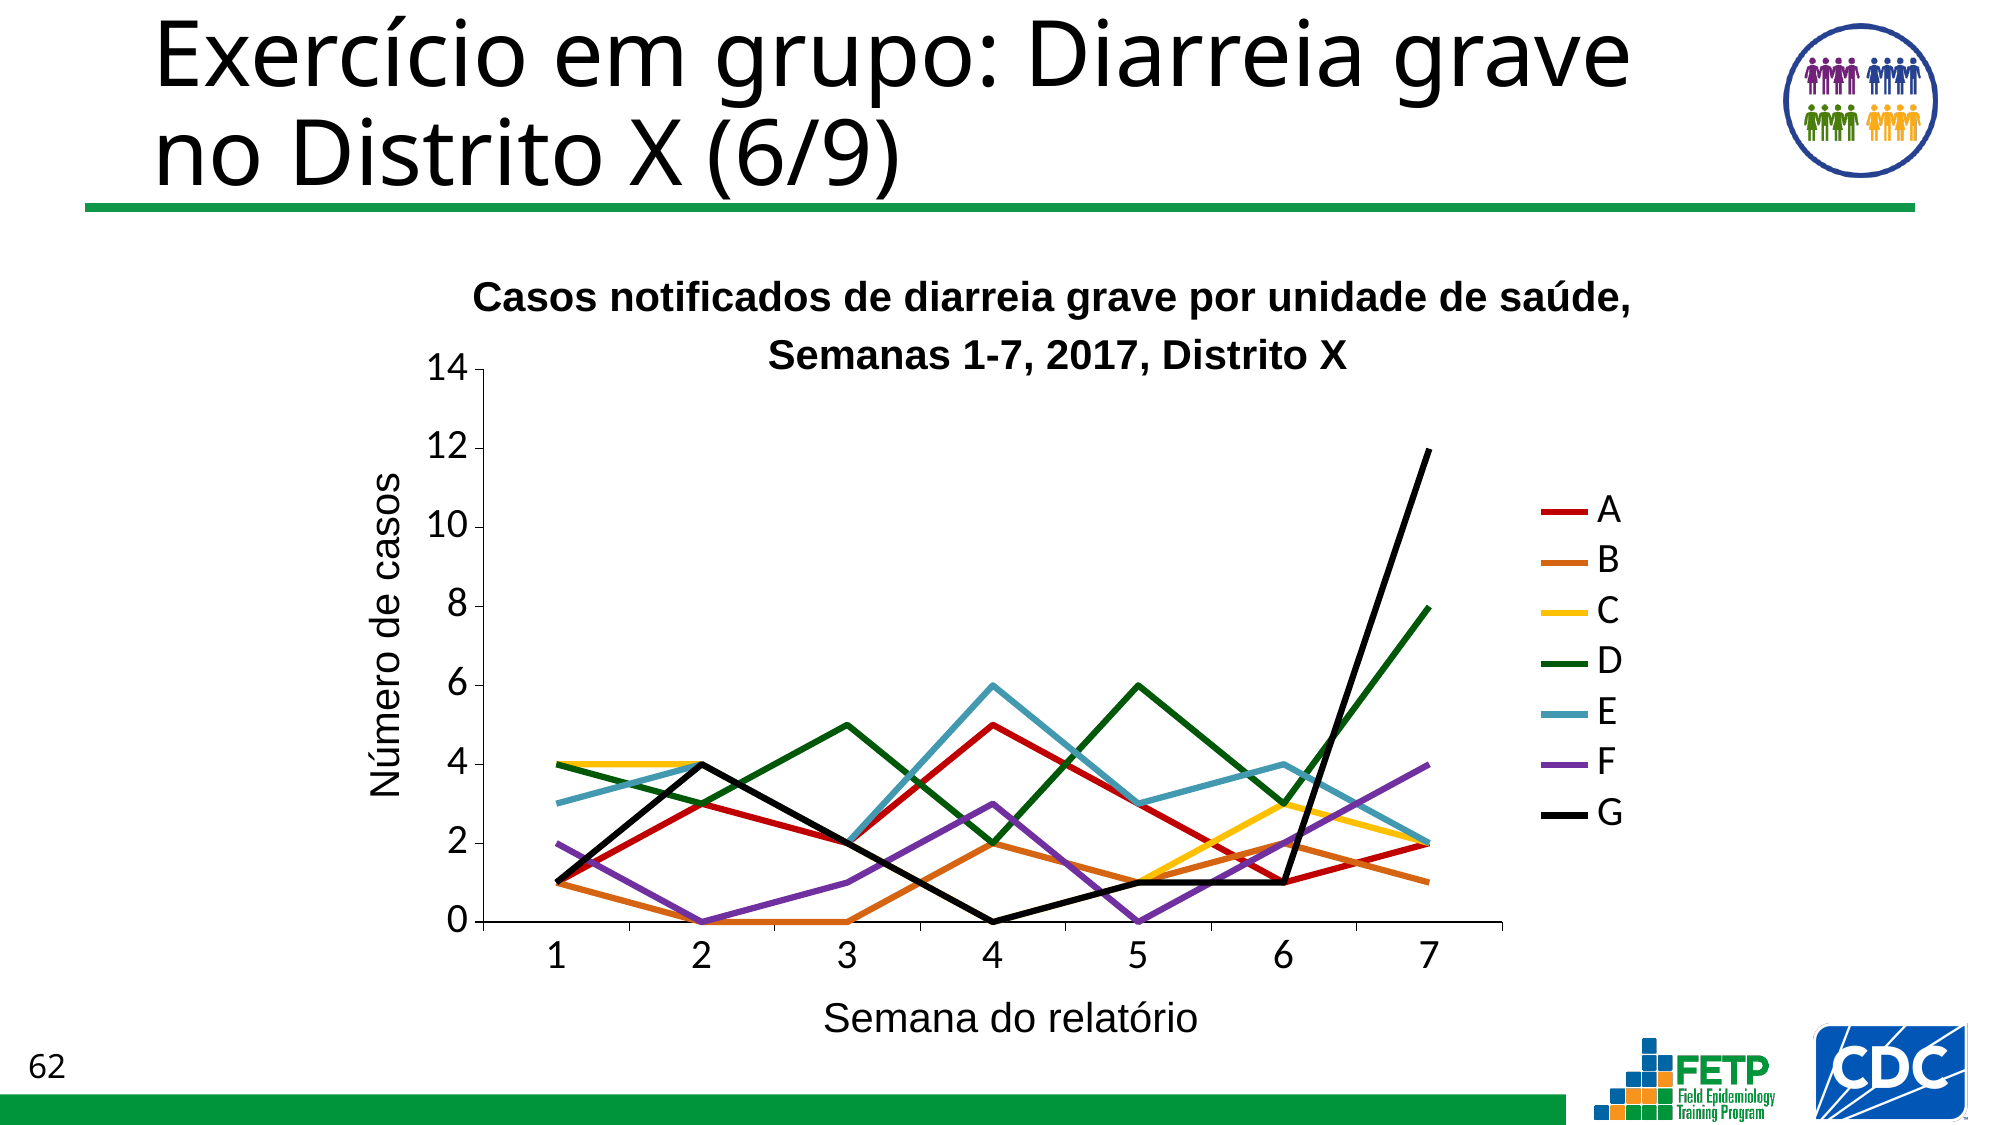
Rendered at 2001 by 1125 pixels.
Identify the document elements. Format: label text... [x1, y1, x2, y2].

picture [1594, 1038, 1775, 1122]
text_box Casos notificados de diarreia grave por unidade de saúde, Semanas 1-7, 2017, Distrito X [415, 261, 1700, 402]
text_box Número de casos [350, 457, 399, 815]
chart [399, 335, 1650, 993]
text_box Semana do relatório [808, 993, 1214, 1048]
picture [1783, 23, 1938, 179]
picture [1813, 1023, 1968, 1122]
title Exercício em grupo: Diarreia grave no Distrito X (6/9) [137, 0, 1738, 207]
